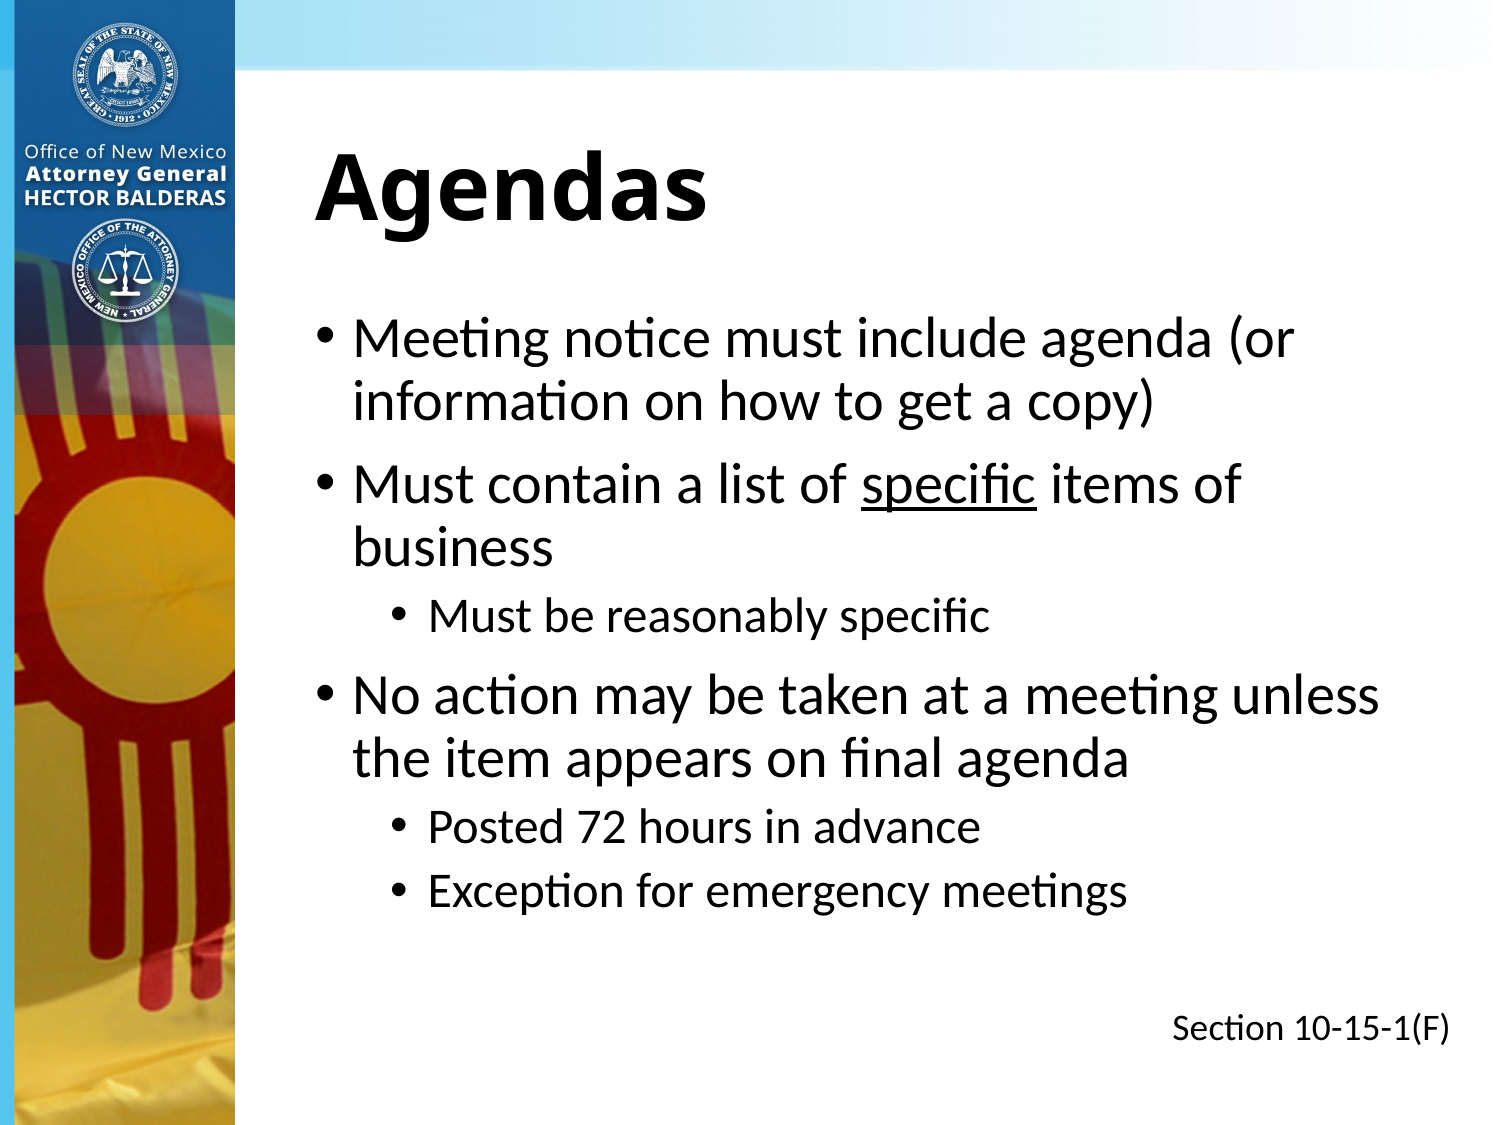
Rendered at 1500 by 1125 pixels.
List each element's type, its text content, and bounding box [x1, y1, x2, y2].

title Agendas [300, 82, 1397, 299]
list Meeting notice must include agenda (or information on how to get a copy) Must contain a list of specific items of business Must be reasonably specific No action may be taken at a meeting unless the item appears on final agenda Posted 72 hours in advance Exception for emergency meetings [300, 299, 1397, 1014]
text_box Section 10-15-1(F) [1157, 995, 1475, 1055]
picture [0, 0, 1500, 1125]
